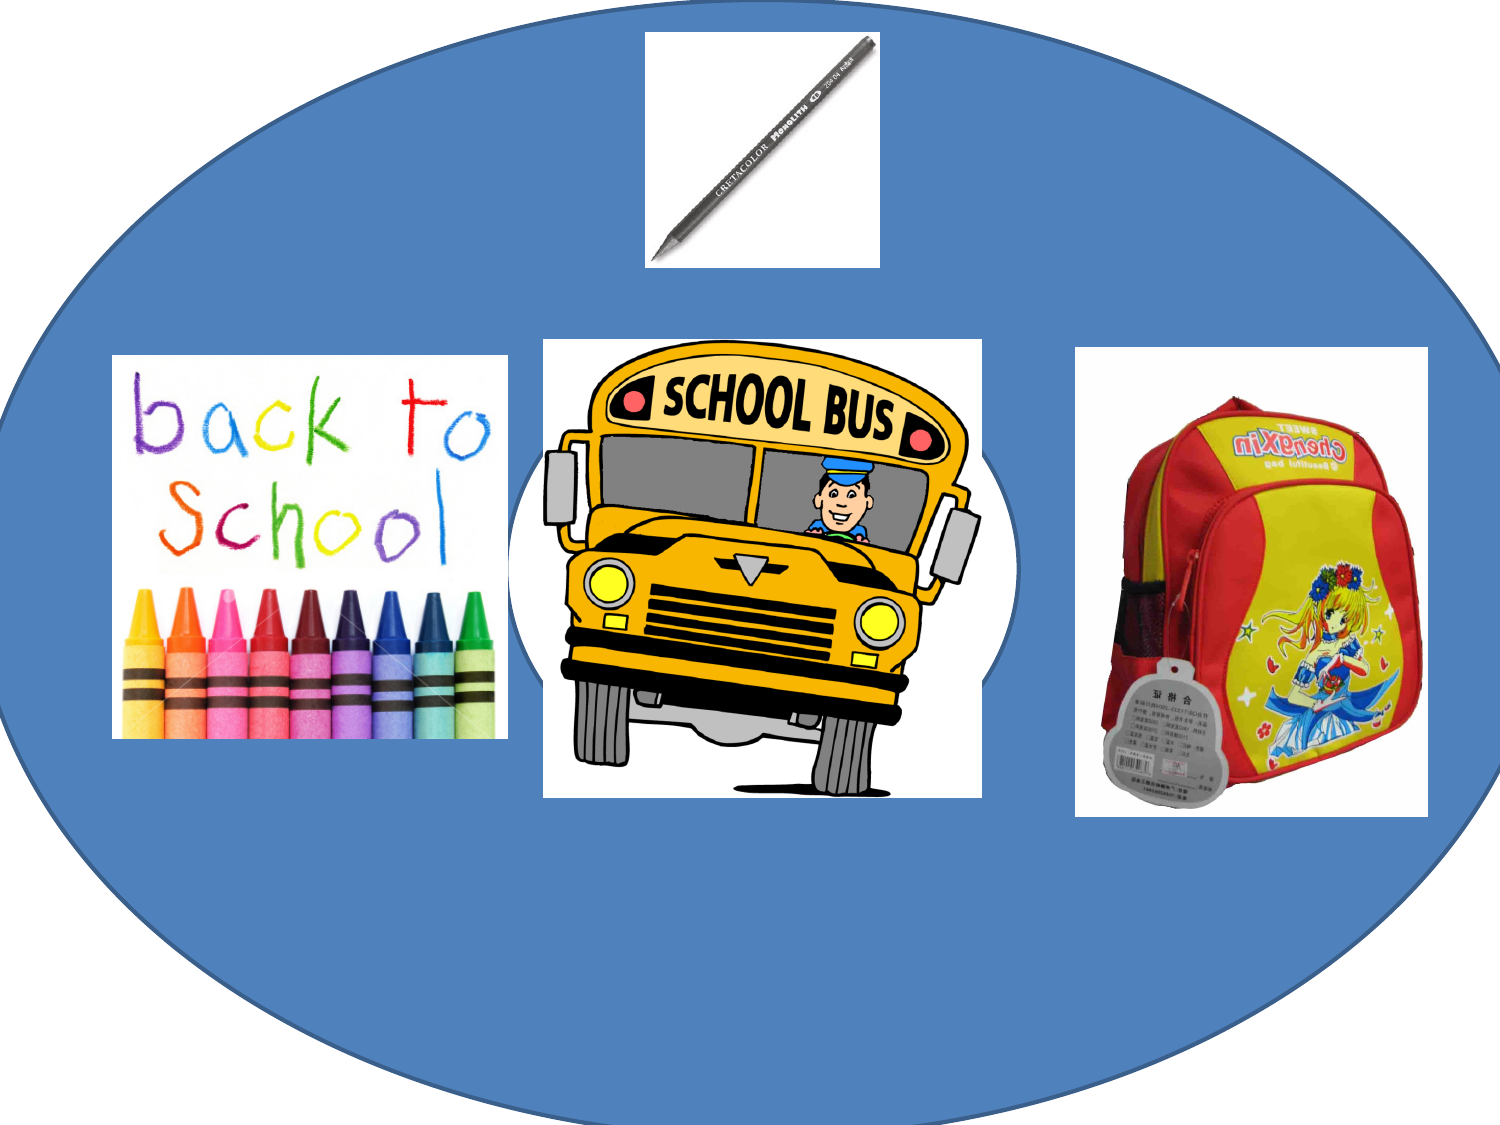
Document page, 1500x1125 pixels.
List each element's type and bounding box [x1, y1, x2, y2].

picture [543, 339, 982, 799]
text_box [985, 453, 1021, 685]
text_box [0, 0, 1500, 1125]
picture [111, 355, 509, 739]
text_box [513, 456, 538, 682]
picture [1074, 347, 1428, 818]
picture [645, 32, 880, 268]
